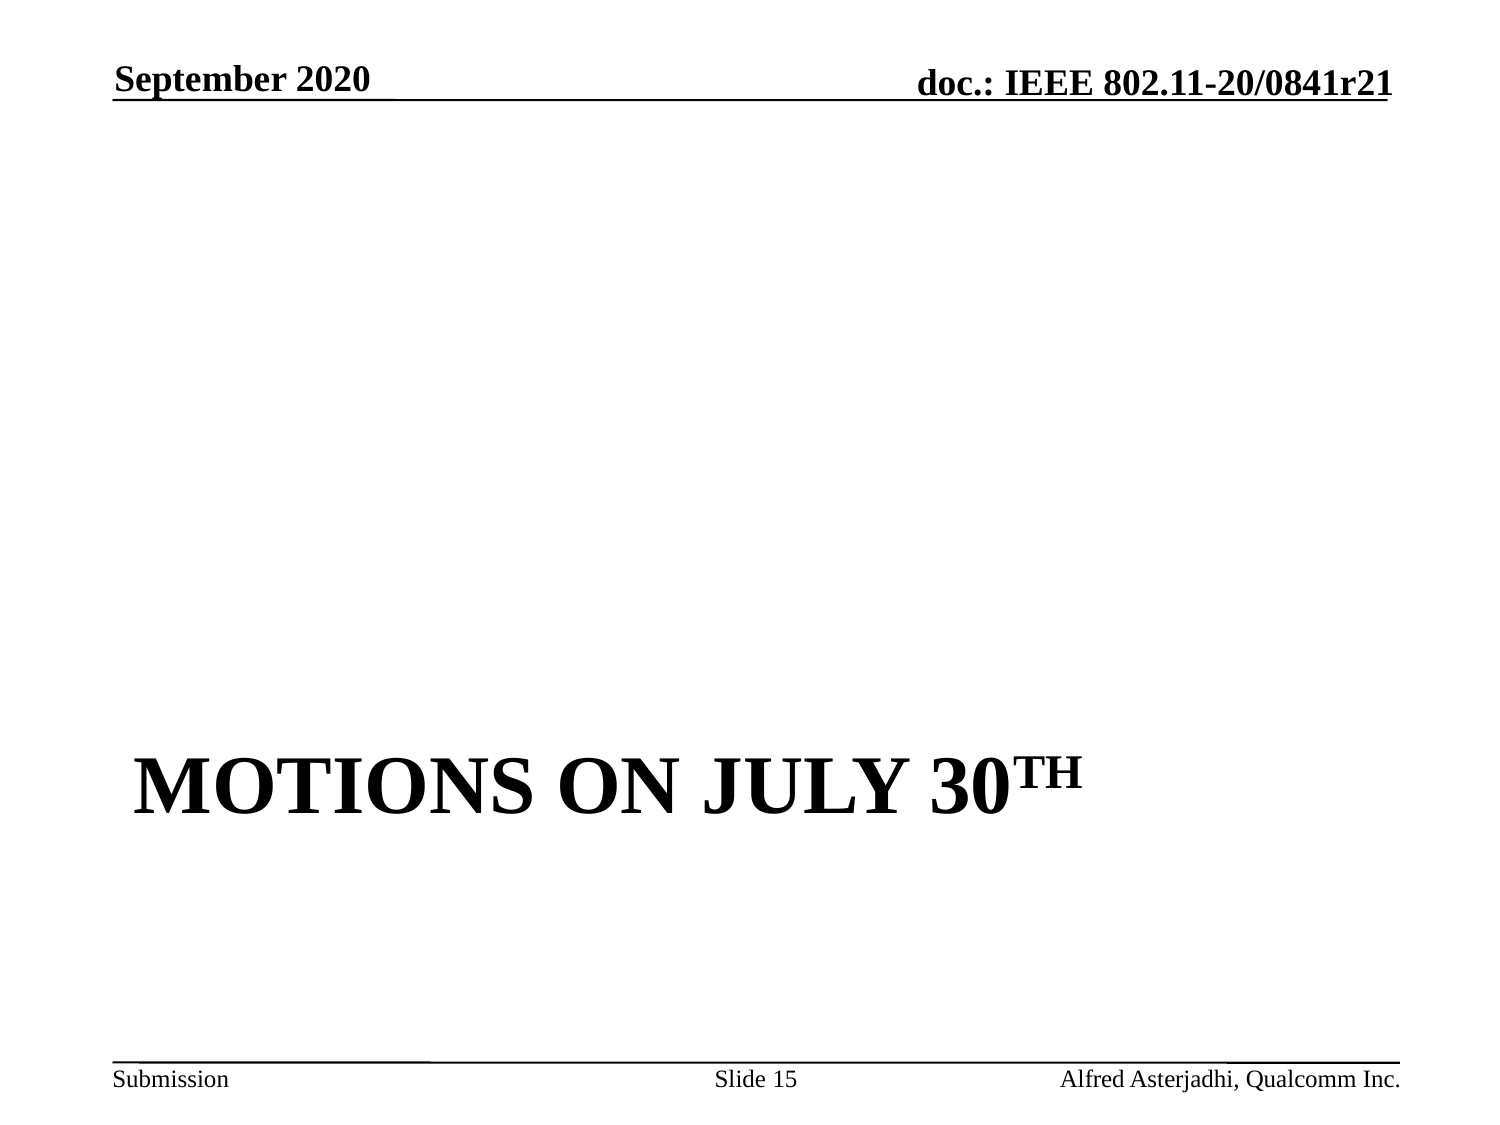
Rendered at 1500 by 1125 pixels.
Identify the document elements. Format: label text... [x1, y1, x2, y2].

footer Alfred Asterjadhi, Qualcomm Inc. [878, 1061, 1402, 1093]
slide_number Slide 15 [712, 1061, 800, 1123]
title Motions on JuLY 30th [118, 722, 1394, 947]
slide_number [114, 54, 423, 100]
